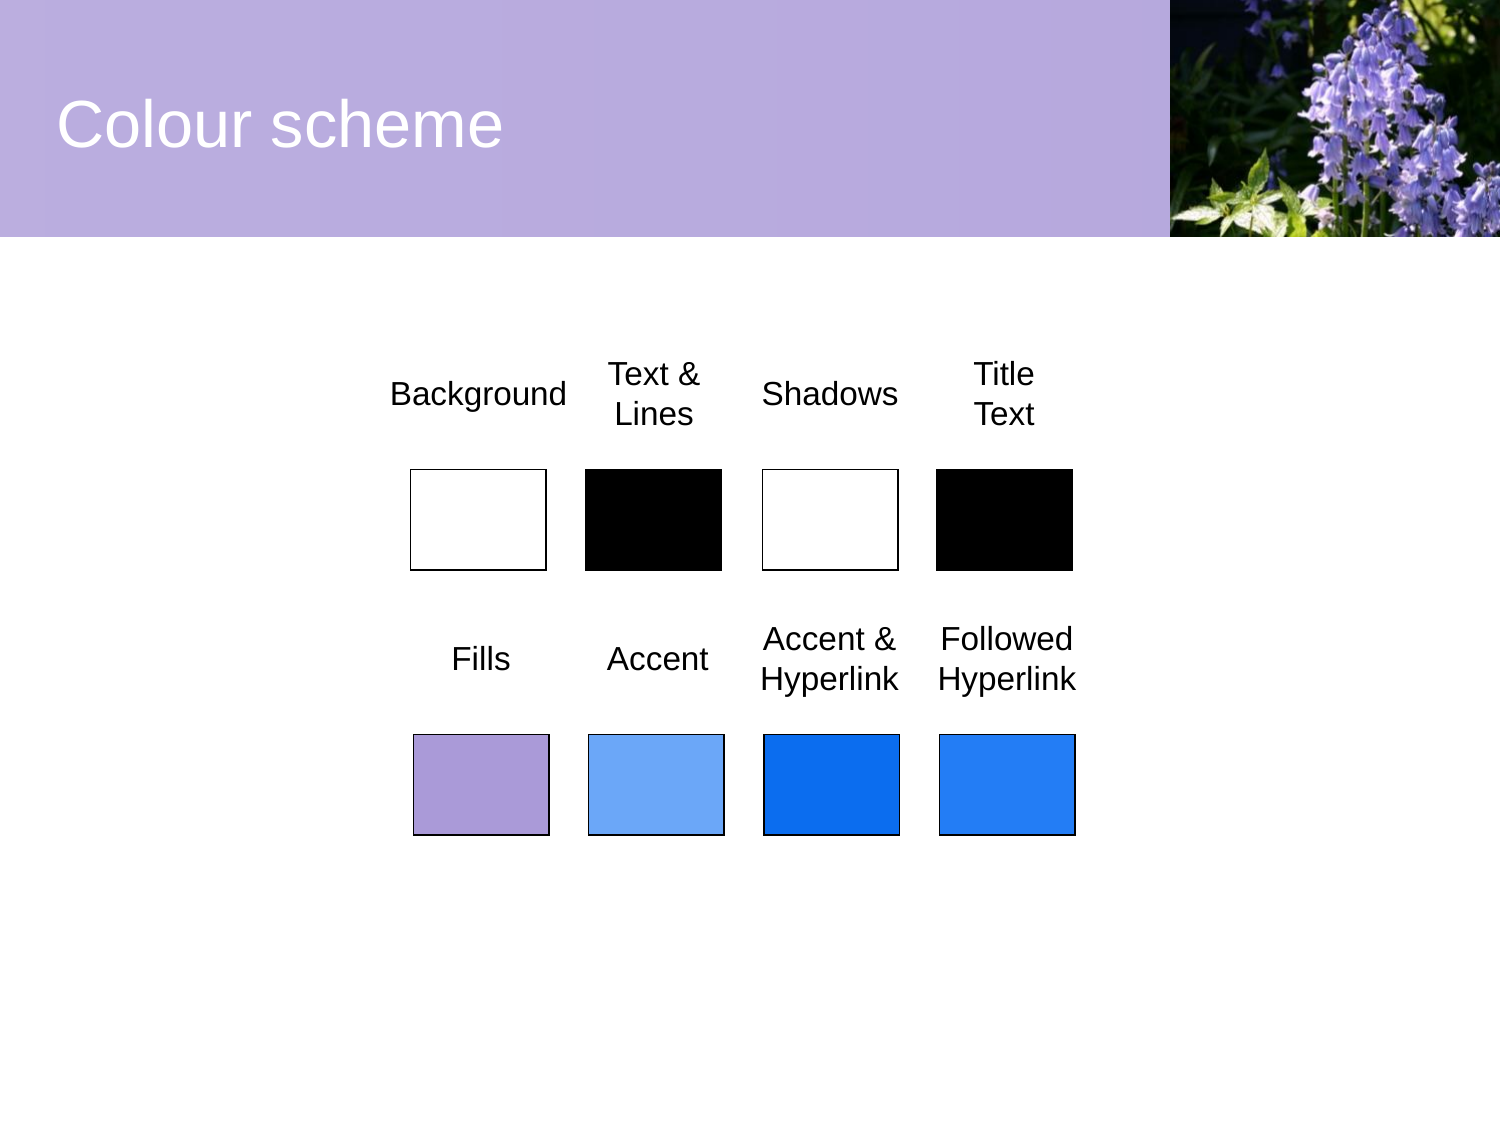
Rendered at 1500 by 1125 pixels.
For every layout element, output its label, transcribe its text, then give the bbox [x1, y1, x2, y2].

text_box [939, 734, 1075, 835]
text_box Shadows [746, 364, 914, 420]
text_box [410, 469, 547, 570]
text_box Title Text [958, 344, 1050, 440]
text_box Accent [592, 629, 724, 685]
text_box Followed Hyperlink [922, 609, 1092, 704]
text_box [588, 734, 725, 835]
title Colour scheme [41, 45, 1164, 197]
text_box [762, 469, 899, 570]
text_box [413, 734, 549, 835]
text_box Accent & Hyperlink [745, 609, 914, 705]
text_box Text & Lines [592, 344, 716, 440]
picture [1170, 0, 1500, 237]
text_box Fills [436, 629, 526, 685]
text_box [936, 469, 1073, 570]
text_box [585, 469, 722, 570]
text_box Background [374, 364, 583, 420]
text_box [763, 734, 900, 835]
